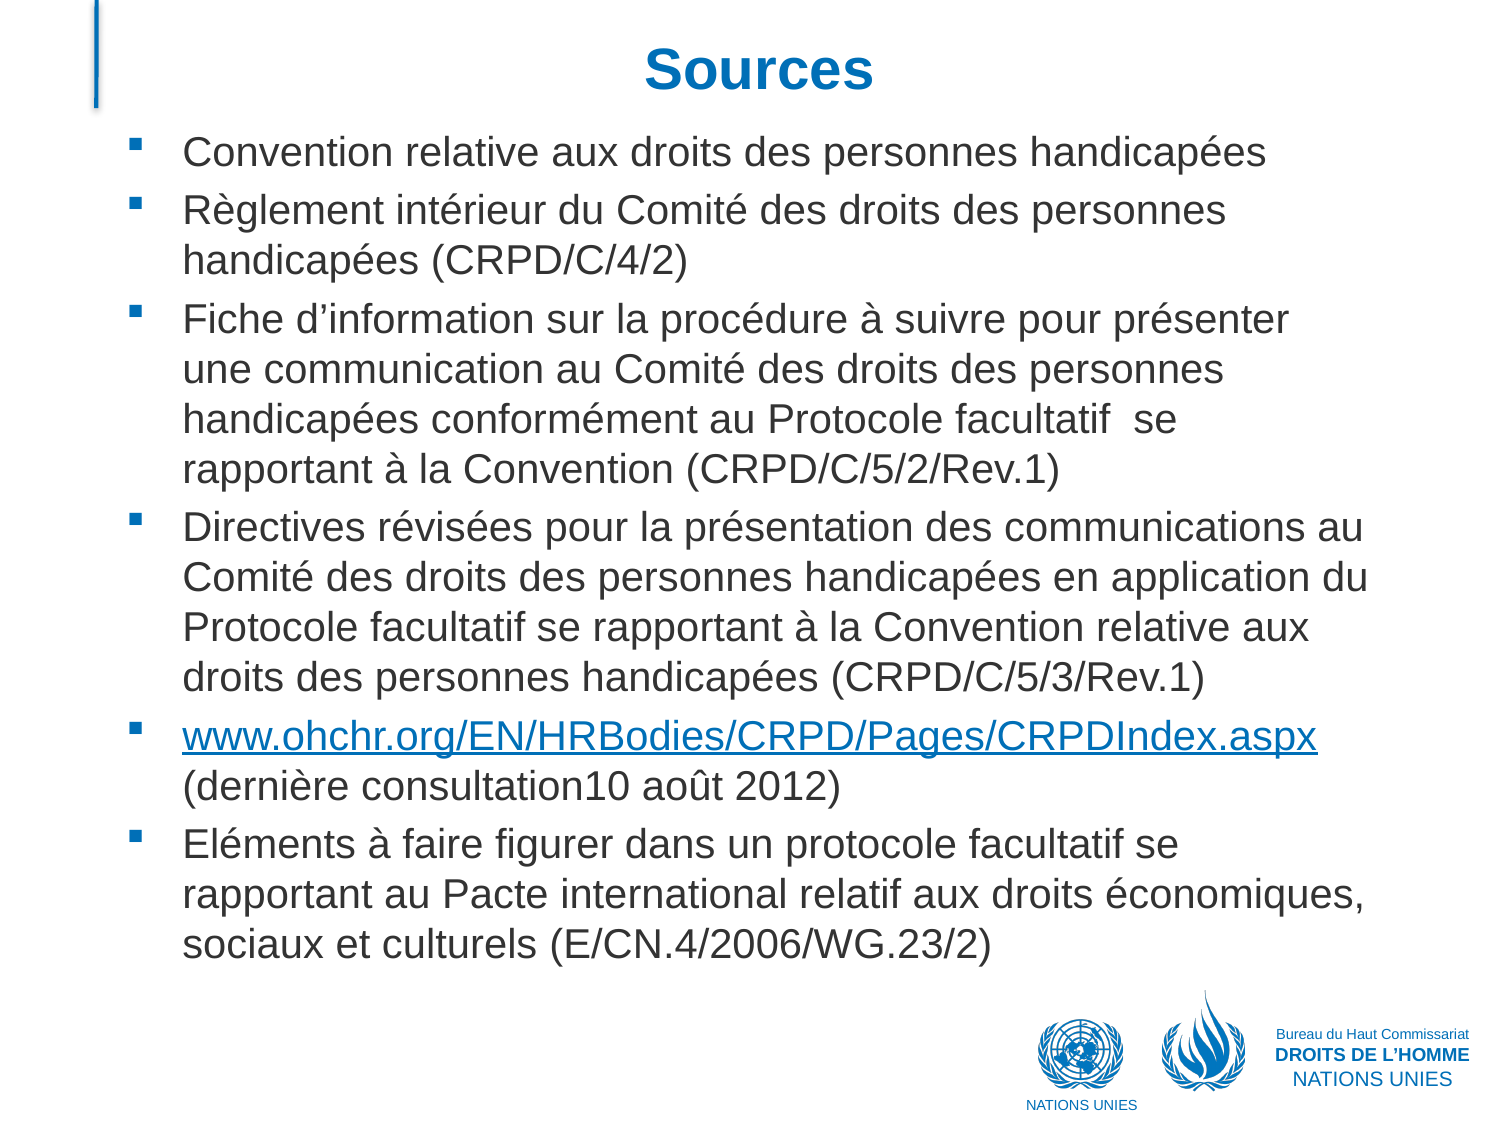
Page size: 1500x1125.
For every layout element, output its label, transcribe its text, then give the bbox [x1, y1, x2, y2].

list Convention relative aux droits des personnes handicapées Règlement intérieur du Comité des droits des personnes handicapées (CRPD/C/4/2) Fiche d’information sur la procédure à suivre pour présenter une communication au Comité des droits des personnes handicapées conformément au Protocole facultatif se rapportant à la Convention (CRPD/C/5/2/Rev.1) Directives révisées pour la présentation des communications au Comité des droits des personnes handicapées en application du Protocole facultatif se rapportant à la Convention relative aux droits des personnes handicapées (CRPD/C/5/3/Rev.1) www.ohchr.org/EN/HRBodies/CRPD/Pages/CRPDIndex.aspx (dernière consultation10 août 2012) Eléments à faire figurer dans un protocole facultatif se rapportant au Pacte international relatif aux droits économiques, sociaux et culturels (E/CN.4/2006/WG.23/2) [110, 117, 1385, 718]
text_box Bureau du Haut Commissariat DROITS DE L’HOMME NATIONS UNIES [1245, 1017, 1500, 1098]
title Sources [57, 23, 1463, 211]
text_box NATIONS UNIES [980, 1088, 1184, 1121]
picture [1037, 990, 1457, 1107]
